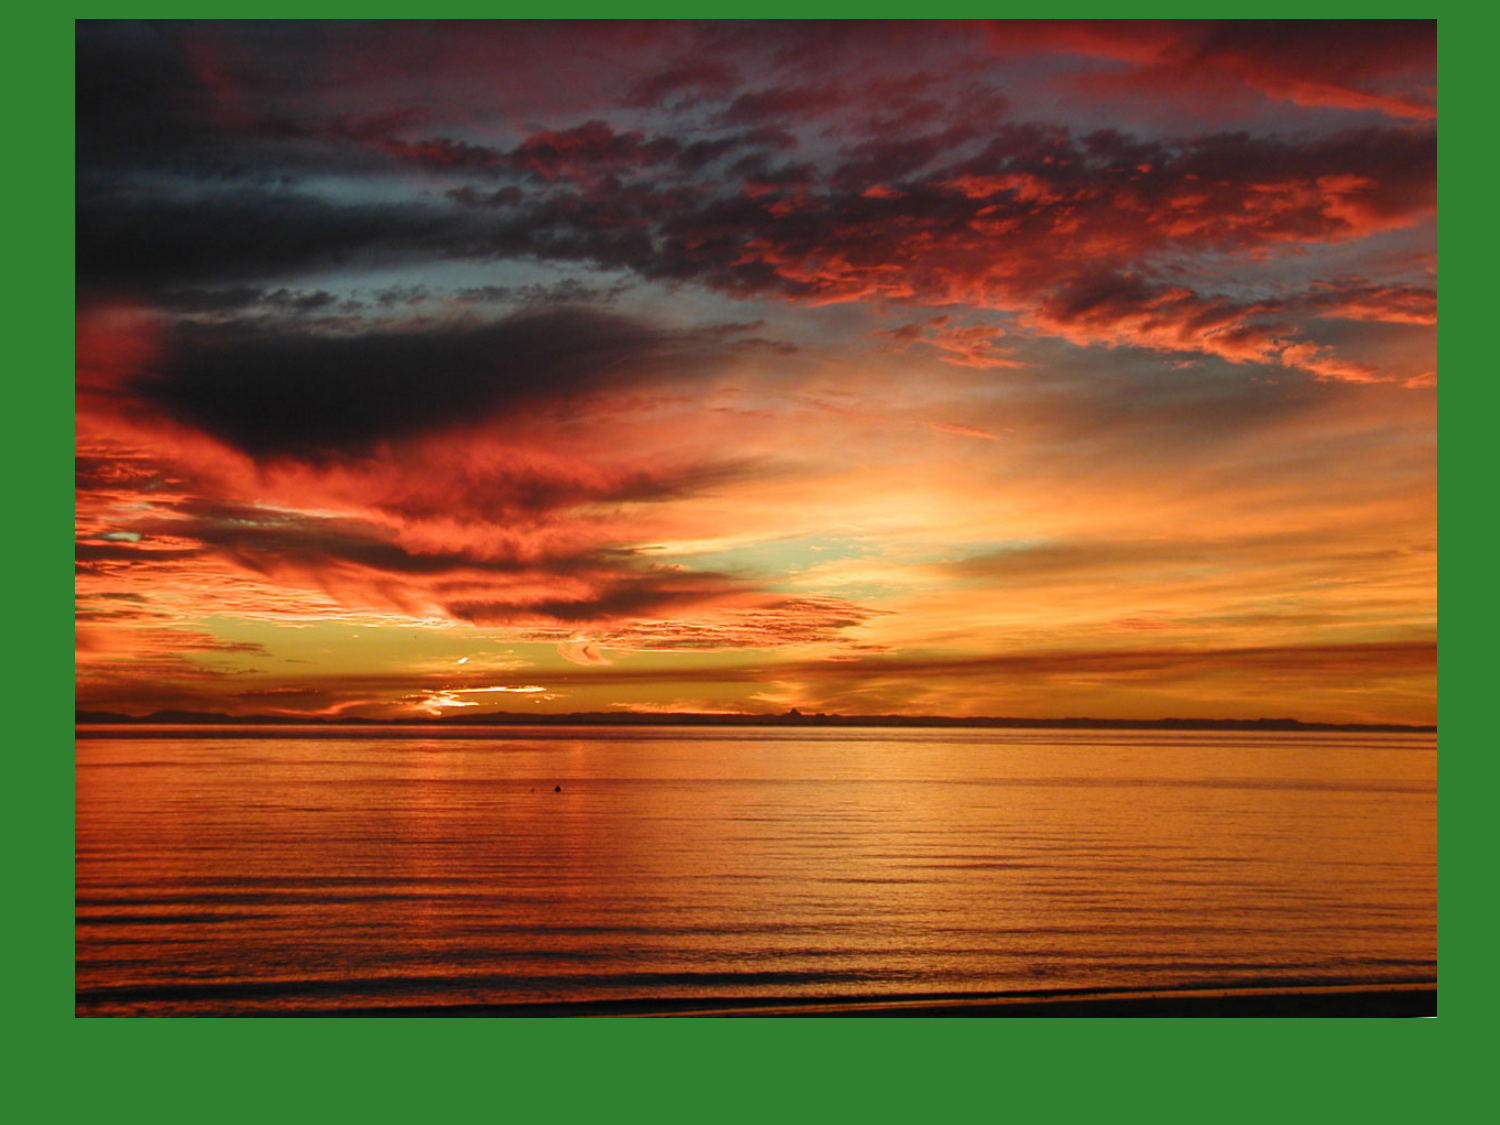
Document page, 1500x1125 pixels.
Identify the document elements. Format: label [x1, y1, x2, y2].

picture [74, 19, 1437, 1018]
